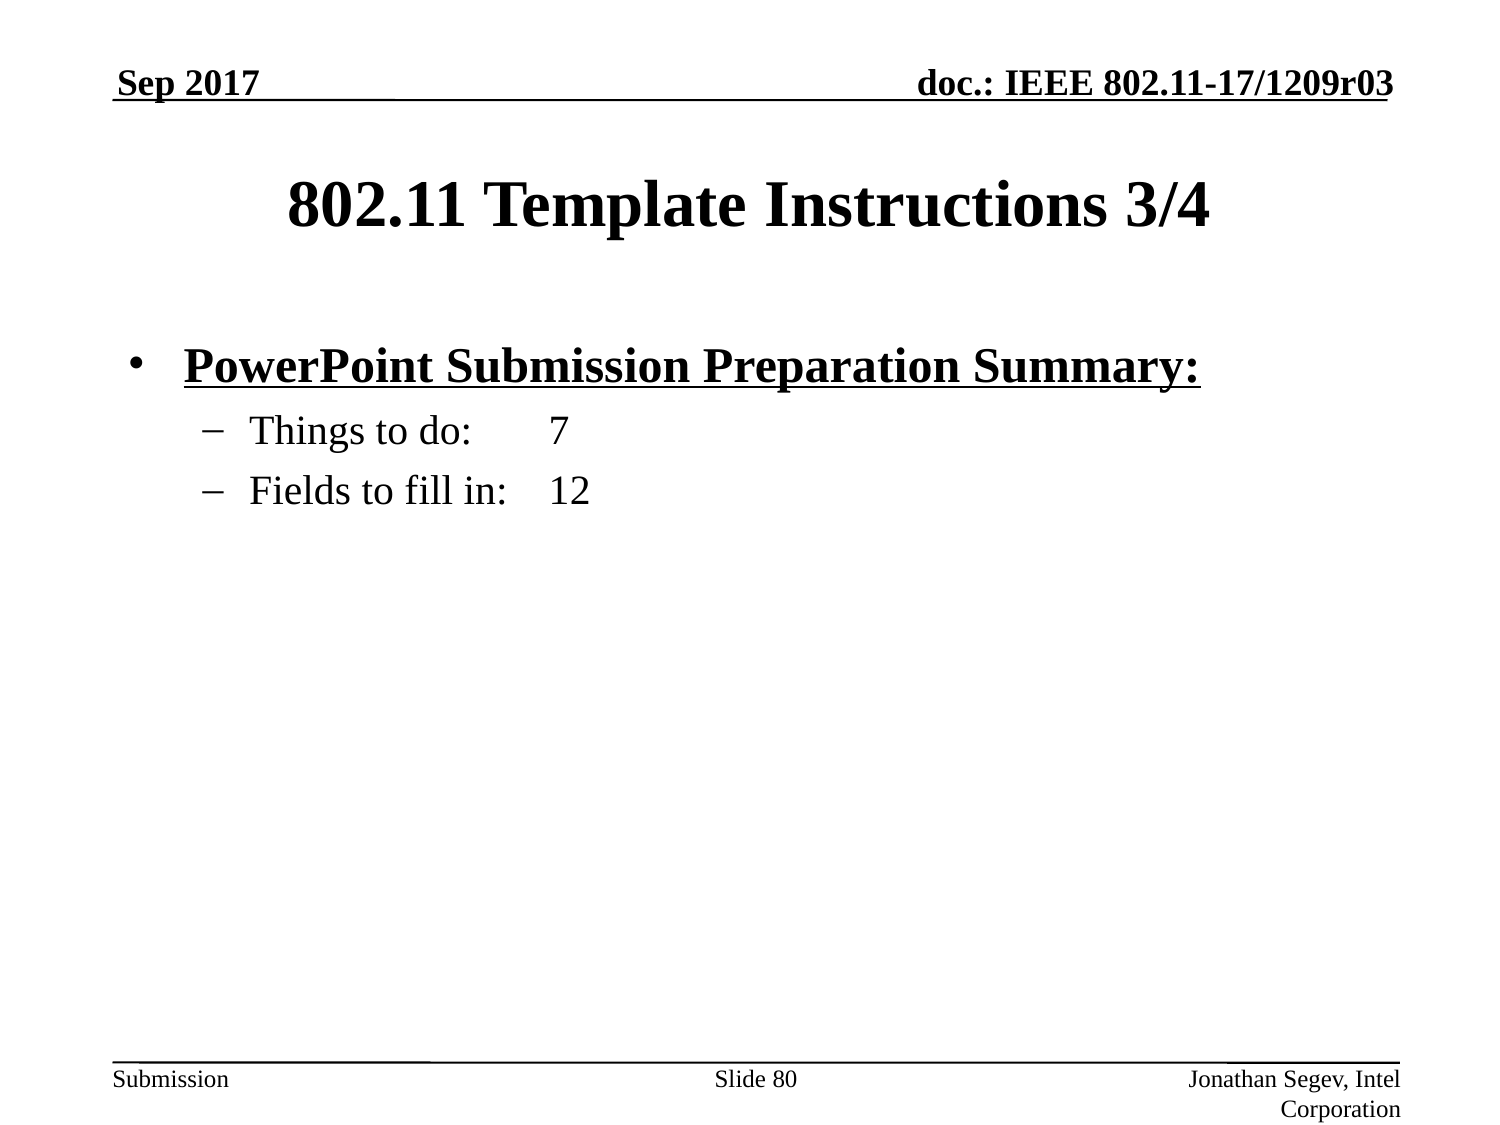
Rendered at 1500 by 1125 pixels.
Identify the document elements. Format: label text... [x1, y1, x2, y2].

list PowerPoint Submission Preparation Summary: Things to do: 7 Fields to fill in: 12 [112, 324, 1388, 1001]
footer Jonathan Segev, Intel Corporation [1066, 1061, 1402, 1093]
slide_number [116, 58, 507, 104]
slide_number Slide 80 [712, 1061, 800, 1123]
title 802.11 Template Instructions 3/4 [112, 112, 1388, 288]
